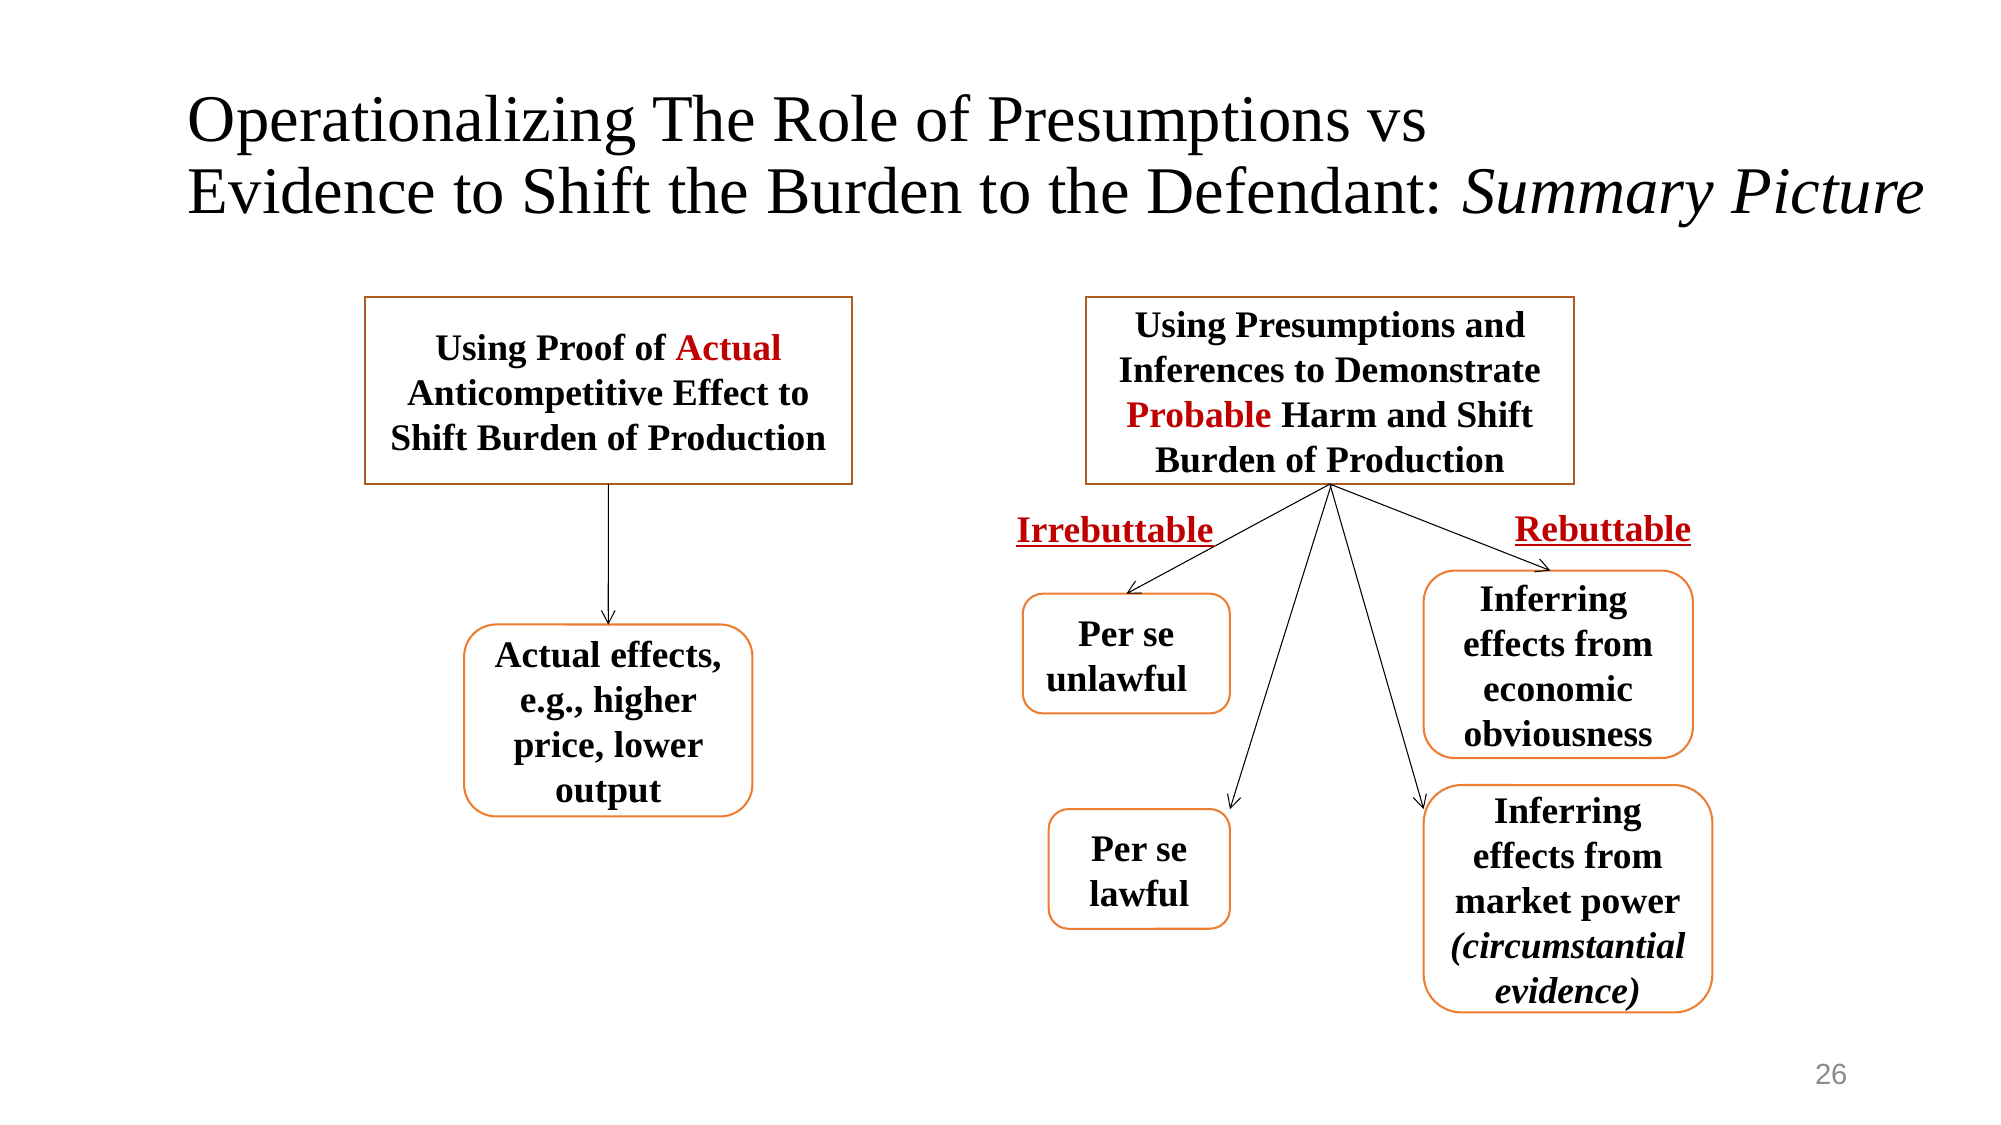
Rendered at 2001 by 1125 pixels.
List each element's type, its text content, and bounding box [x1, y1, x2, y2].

text_box Inferring effects from market power (circumstantial evidence) [1422, 783, 1714, 1014]
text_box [1332, 571, 1424, 810]
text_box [1332, 484, 1551, 571]
text_box Inferring effects from economic obviousness [1424, 569, 1694, 760]
text_box Rebuttable [1551, 497, 1707, 557]
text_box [1126, 484, 1229, 594]
text_box Per se unlawful [1021, 592, 1229, 715]
text_box Irrebuttable [1001, 498, 1126, 558]
title Operationalizing The Role of Presumptions vs Evidence to Shift the Burden to the Defendant: Summary Picture [172, 50, 1966, 263]
text_box Per se lawful [1047, 808, 1231, 930]
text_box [1229, 484, 1332, 810]
text_box Using Proof of Actual Anticompetitive Effect to Shift Burden of Production [364, 296, 853, 485]
text_box Actual effects, e.g., higher price, lower output [463, 623, 754, 818]
slide_number 26 [1412, 1042, 1863, 1103]
text_box Using Presumptions and Inferences to Demonstrate Probable Harm and Shift Burden of Production [1085, 296, 1575, 485]
